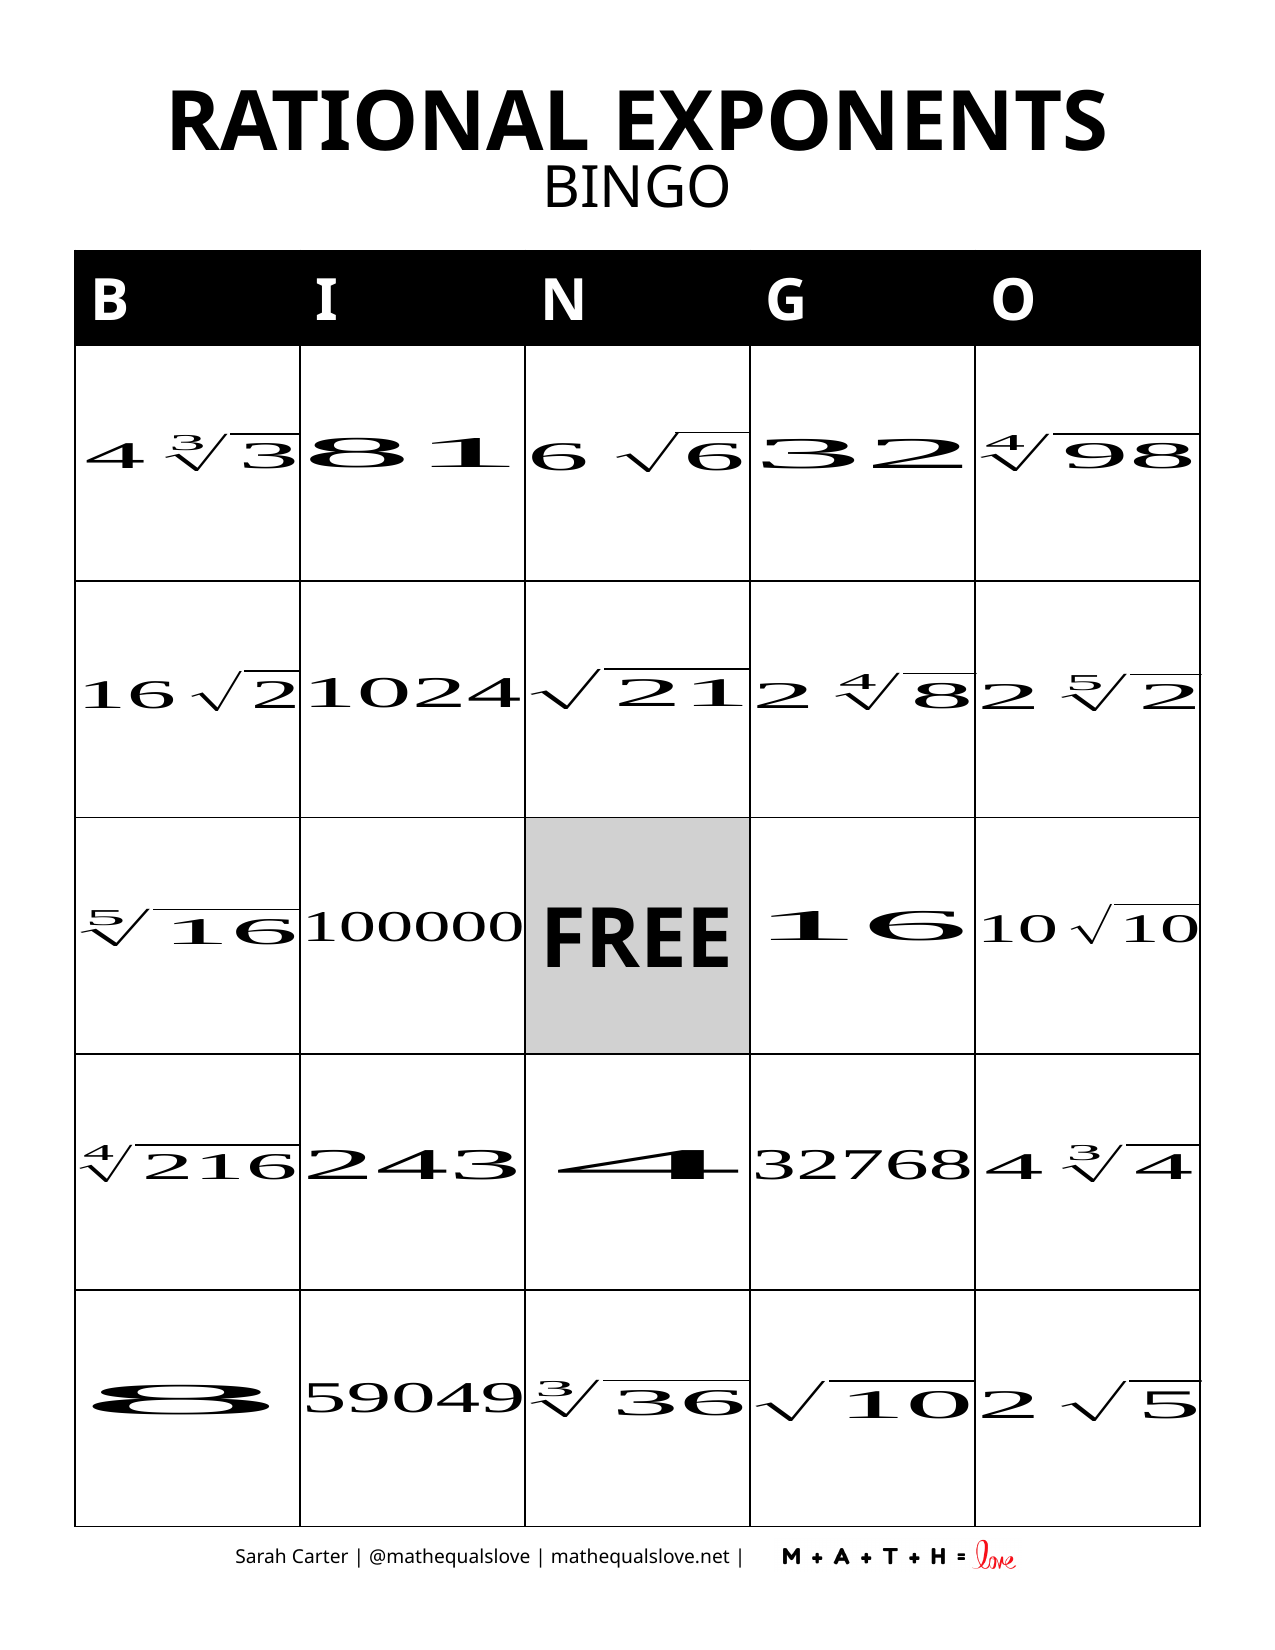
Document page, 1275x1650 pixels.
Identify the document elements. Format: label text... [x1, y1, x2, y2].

table_cell [751, 1055, 974, 1289]
table_header O [976, 251, 1199, 344]
text_box BINGO [74, 175, 1200, 226]
table_header G [751, 251, 974, 344]
table_cell [526, 346, 749, 580]
table_cell [751, 1291, 974, 1526]
table_cell [76, 346, 299, 580]
table_cell [76, 1055, 299, 1289]
table_cell [976, 582, 1199, 817]
table_cell FREE [526, 818, 749, 1053]
table_cell [301, 1291, 524, 1526]
table_cell [976, 1055, 1199, 1289]
table_cell [301, 582, 524, 817]
table_cell [976, 346, 1199, 580]
table_cell [76, 818, 299, 1053]
table_cell [76, 1291, 299, 1526]
table_cell [976, 1291, 1199, 1526]
table_cell [301, 1055, 524, 1289]
table_cell [751, 346, 974, 580]
table_header N [526, 251, 749, 344]
table_cell [301, 818, 524, 1053]
text_box RATIONAL EXPONENTS [74, 59, 1200, 175]
table_cell [751, 582, 974, 817]
table_cell [76, 582, 299, 817]
table_cell [301, 346, 524, 580]
table_cell [976, 818, 1199, 1053]
table_cell [526, 1055, 749, 1289]
table_cell [751, 818, 974, 1053]
table_header I [301, 251, 524, 344]
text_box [220, 1535, 1055, 1576]
table_cell [526, 1291, 749, 1526]
table_header B [76, 251, 299, 344]
table_cell [526, 582, 749, 817]
